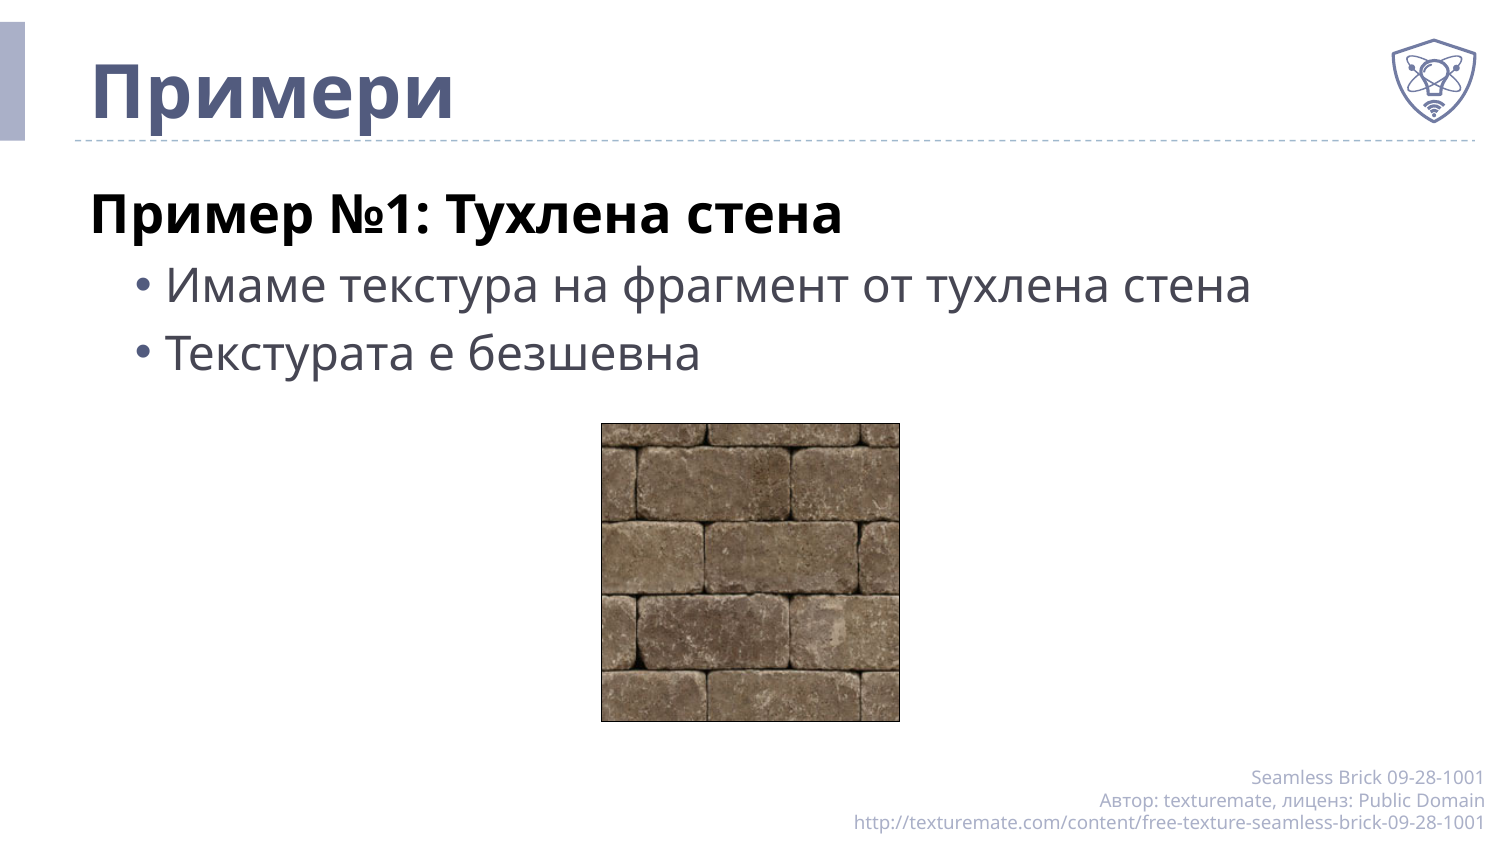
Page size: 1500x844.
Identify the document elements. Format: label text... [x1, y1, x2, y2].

picture [601, 423, 901, 722]
text_box Seamless Brick 09-28-1001 Автор: texturemate, лиценз: Public Domain http://texturemate.com/content/free-texture-seamless-brick-09-28-1001 [500, 758, 1500, 841]
list Пример №1: Тухлена стена Имаме текстура на фрагмент от тухлена стена Текстурата е безшевна [75, 171, 1475, 835]
title Примери [75, 18, 1475, 141]
